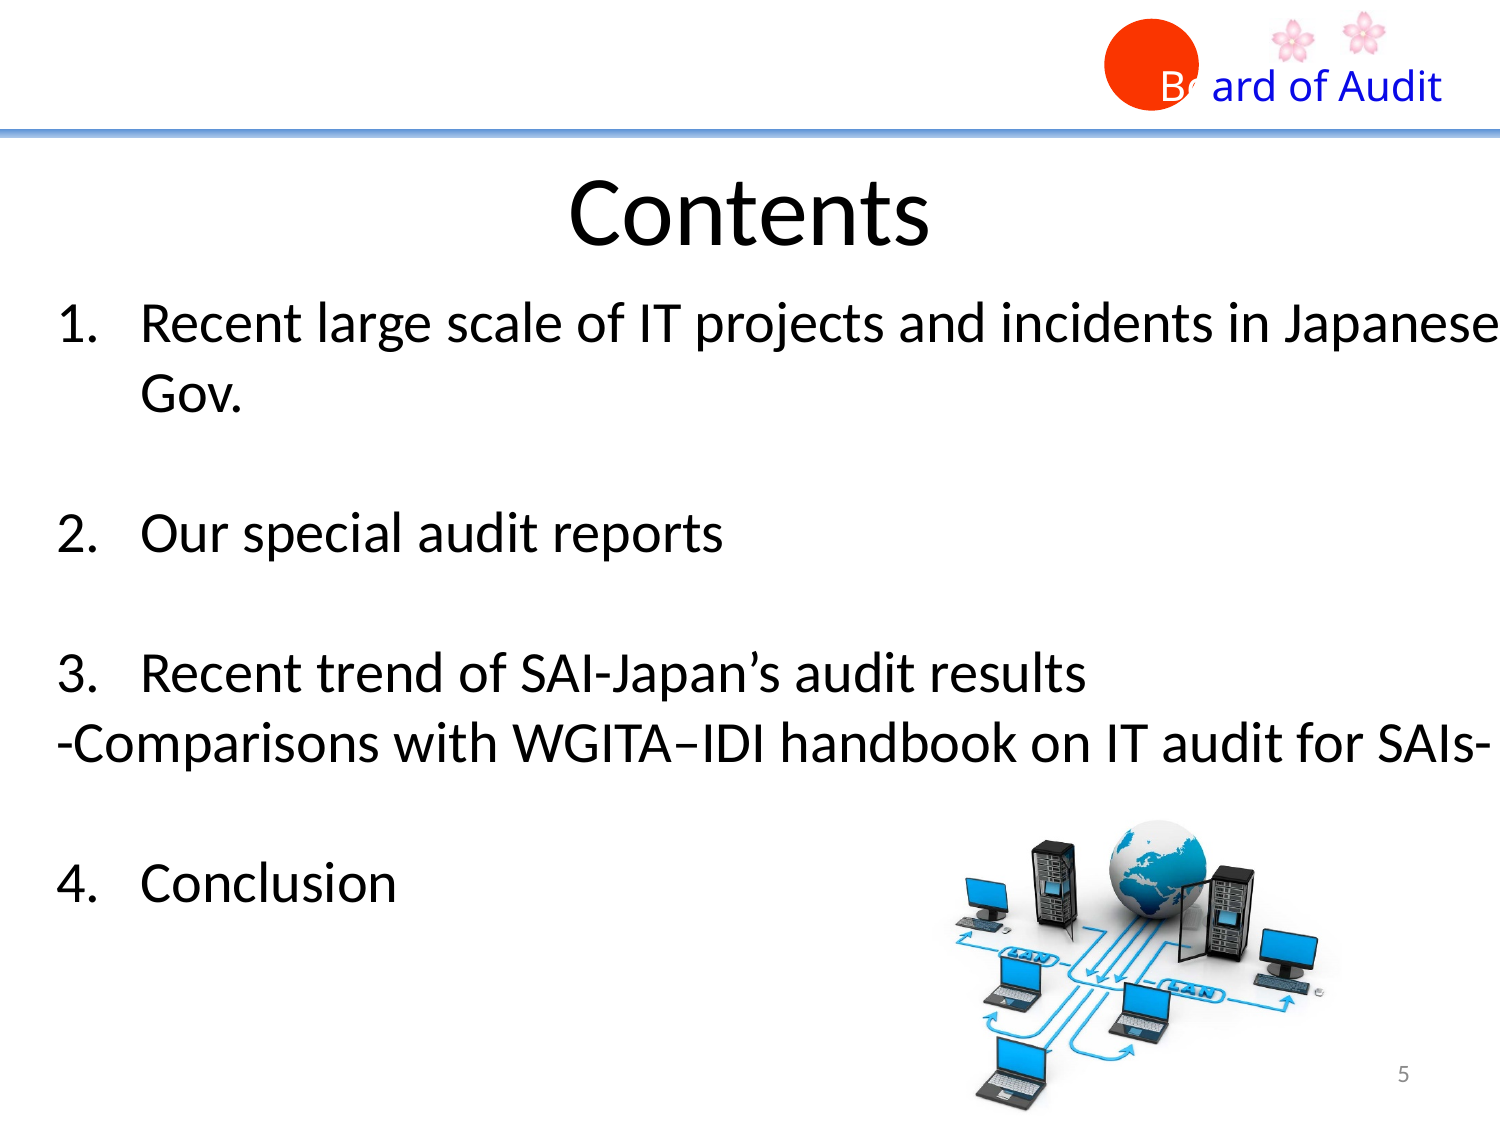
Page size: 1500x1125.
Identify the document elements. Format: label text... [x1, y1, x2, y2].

text_box Recent large scale of IT projects and incidents in Japanese Gov. Our special audit reports Recent trend of SAI-Japan’s audit results -Comparisons with WGITA–IDI handbook on IT audit for SAIs- Conclusion [41, 276, 1500, 922]
slide_number 5 [1346, 1042, 1425, 1103]
text_box Contents [0, 138, 1500, 273]
picture [1269, 18, 1316, 63]
picture [906, 798, 1342, 1125]
picture [1340, 10, 1387, 55]
